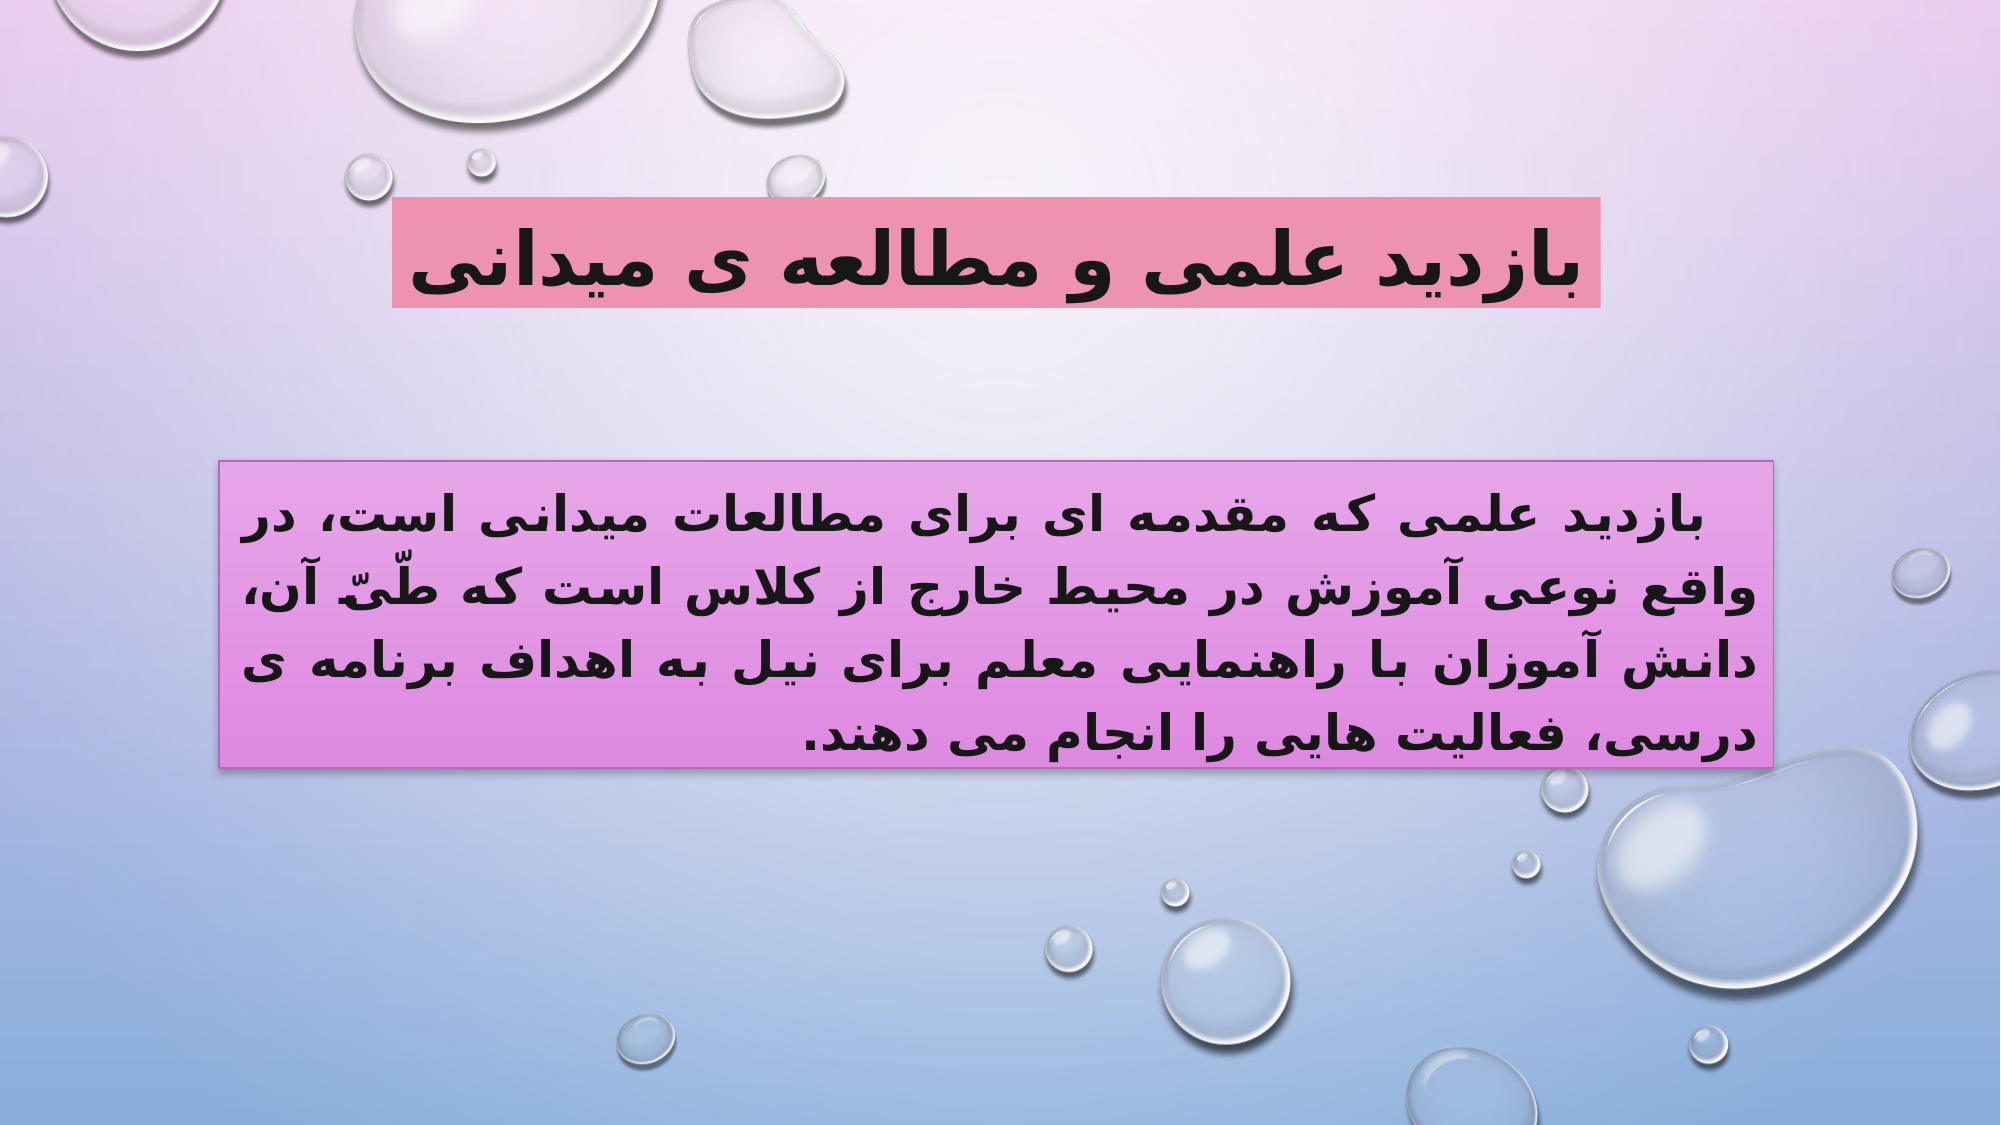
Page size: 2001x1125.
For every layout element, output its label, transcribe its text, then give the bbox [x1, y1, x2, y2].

text_box بازديد علمی که مقدمه ای برای مطالعات ميدانی است، در واقع نوعی آموزش در محيط خارج از کلاس است که طّیّ آن، دانش آموزان با راهنمايی معلم برای نيل به اهداف برنامه ی درسی، فعاليت هايی را انجام می دهند. [218, 460, 1774, 769]
picture [0, 0, 2000, 1125]
text_box بازديد علمی و مطالعه ی ميدانی [392, 197, 1601, 308]
